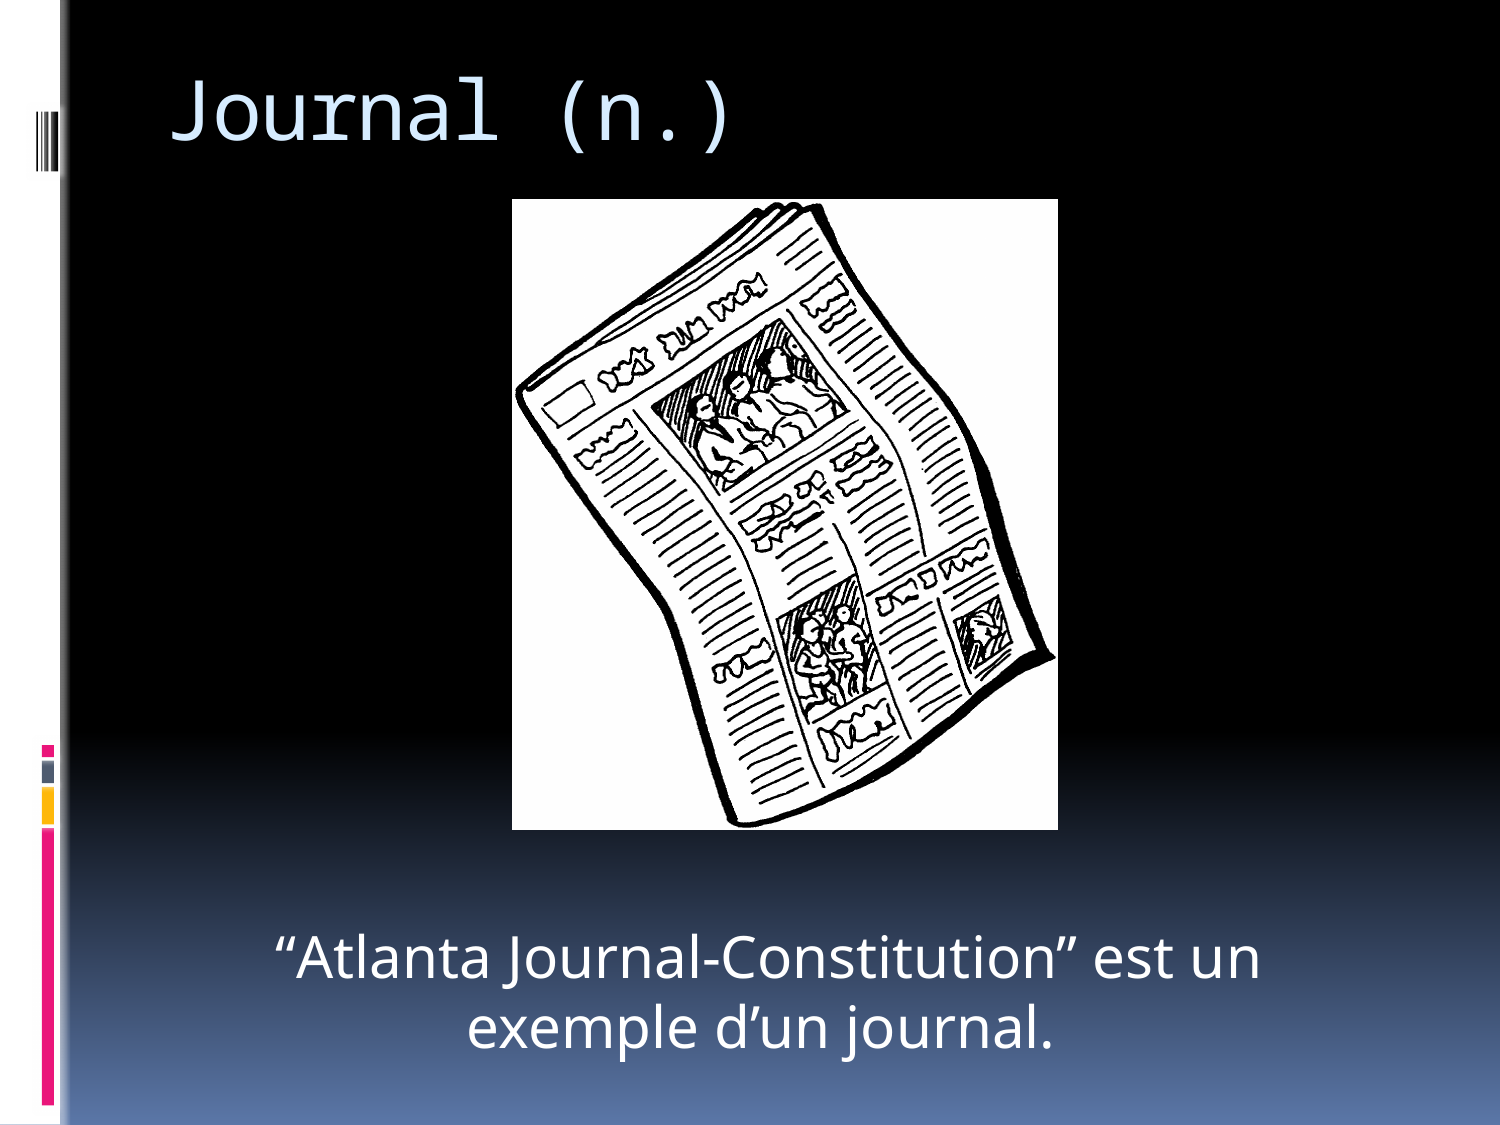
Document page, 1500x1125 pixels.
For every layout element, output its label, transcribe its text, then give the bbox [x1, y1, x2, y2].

picture [511, 199, 1059, 831]
text_box “Atlanta Journal-Constitution” est un exemple d’un journal. [162, 912, 1375, 1068]
title Journal (n.) [150, 50, 1425, 234]
